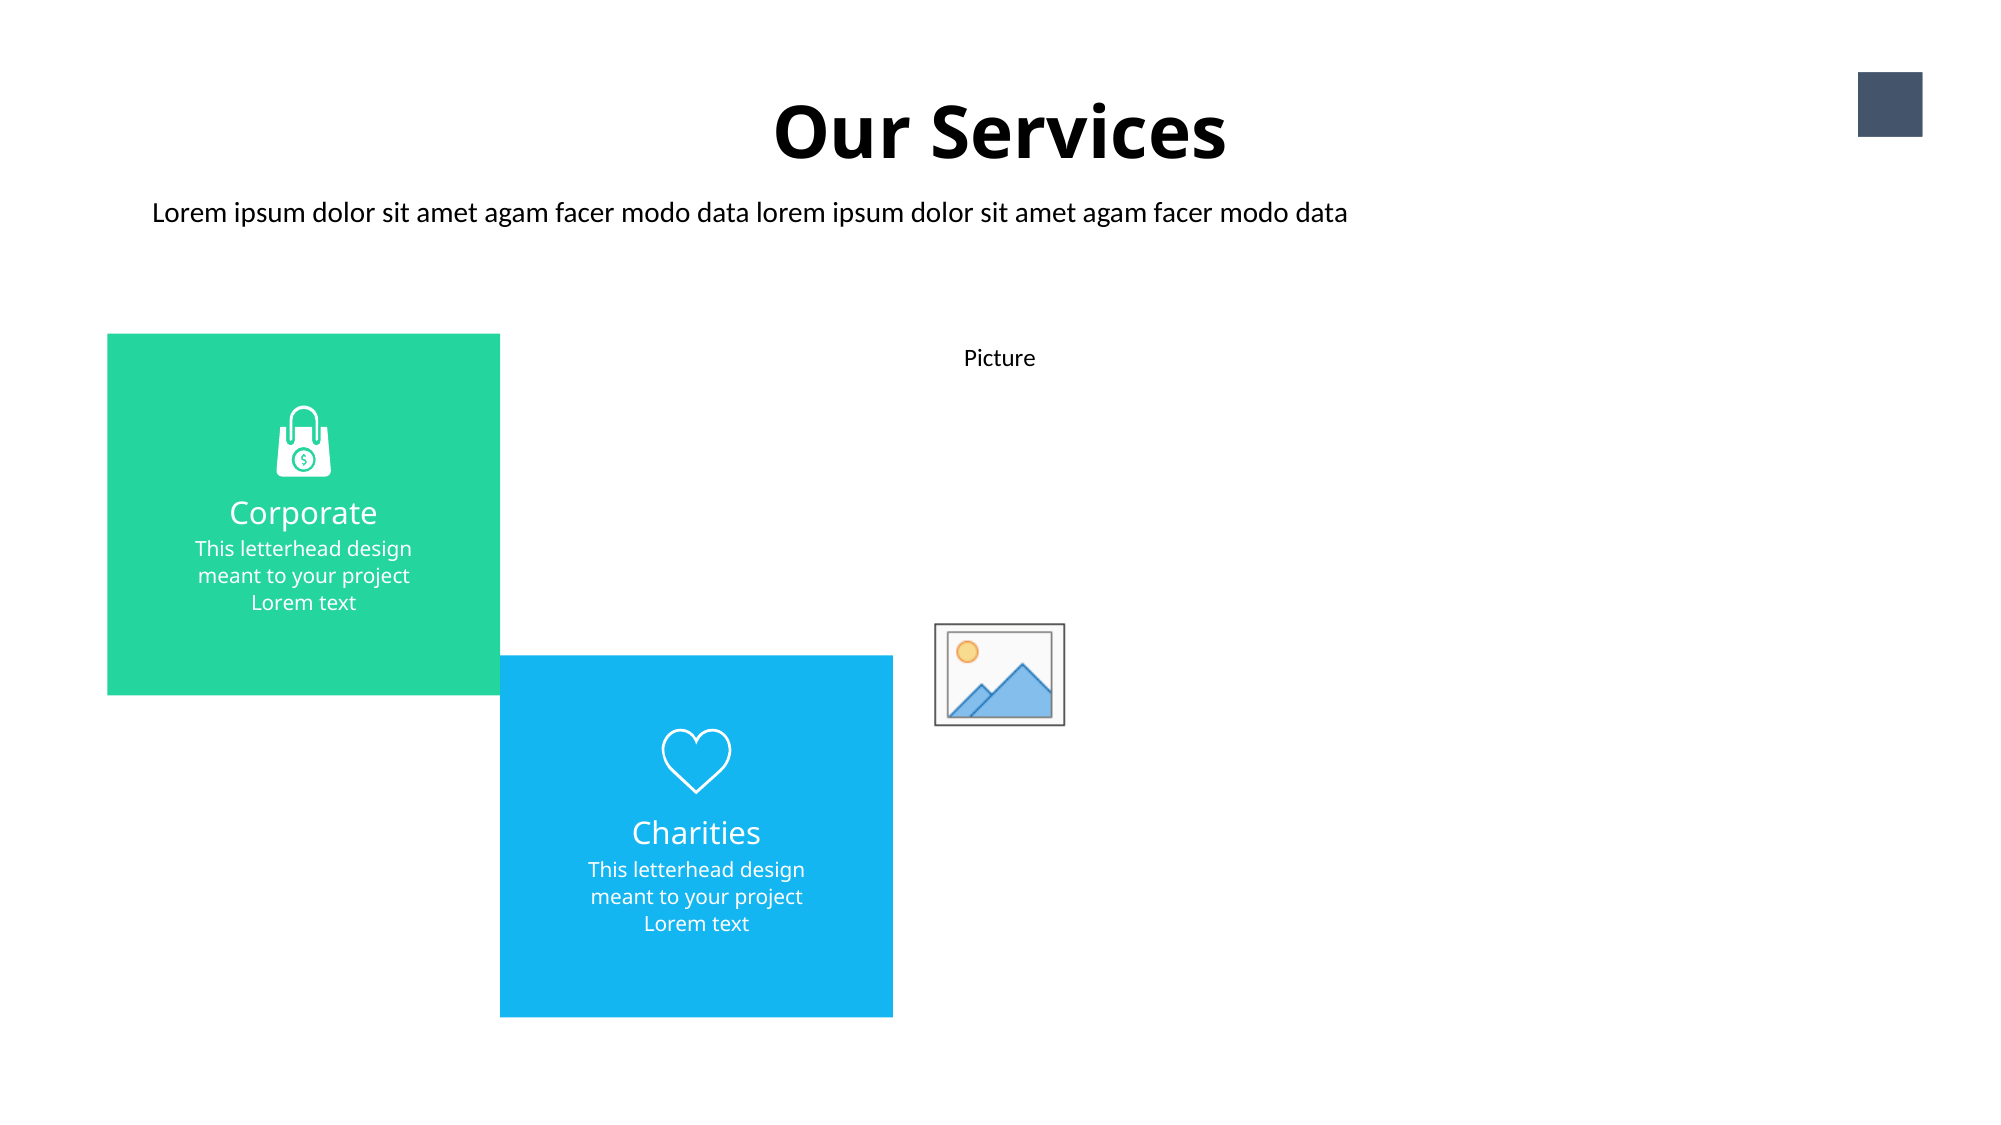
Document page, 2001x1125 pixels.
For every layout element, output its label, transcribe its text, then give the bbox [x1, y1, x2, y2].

text_box [1863, 130, 1924, 138]
title Our Services [137, 78, 1863, 186]
text_box [1857, 71, 1924, 78]
picture [106, 333, 1894, 1018]
slide_number 8 [1863, 78, 1927, 130]
subtitle Lorem ipsum dolor sit amet agam facer modo data lorem ipsum dolor sit amet agam facer modo data [137, 186, 1863, 227]
